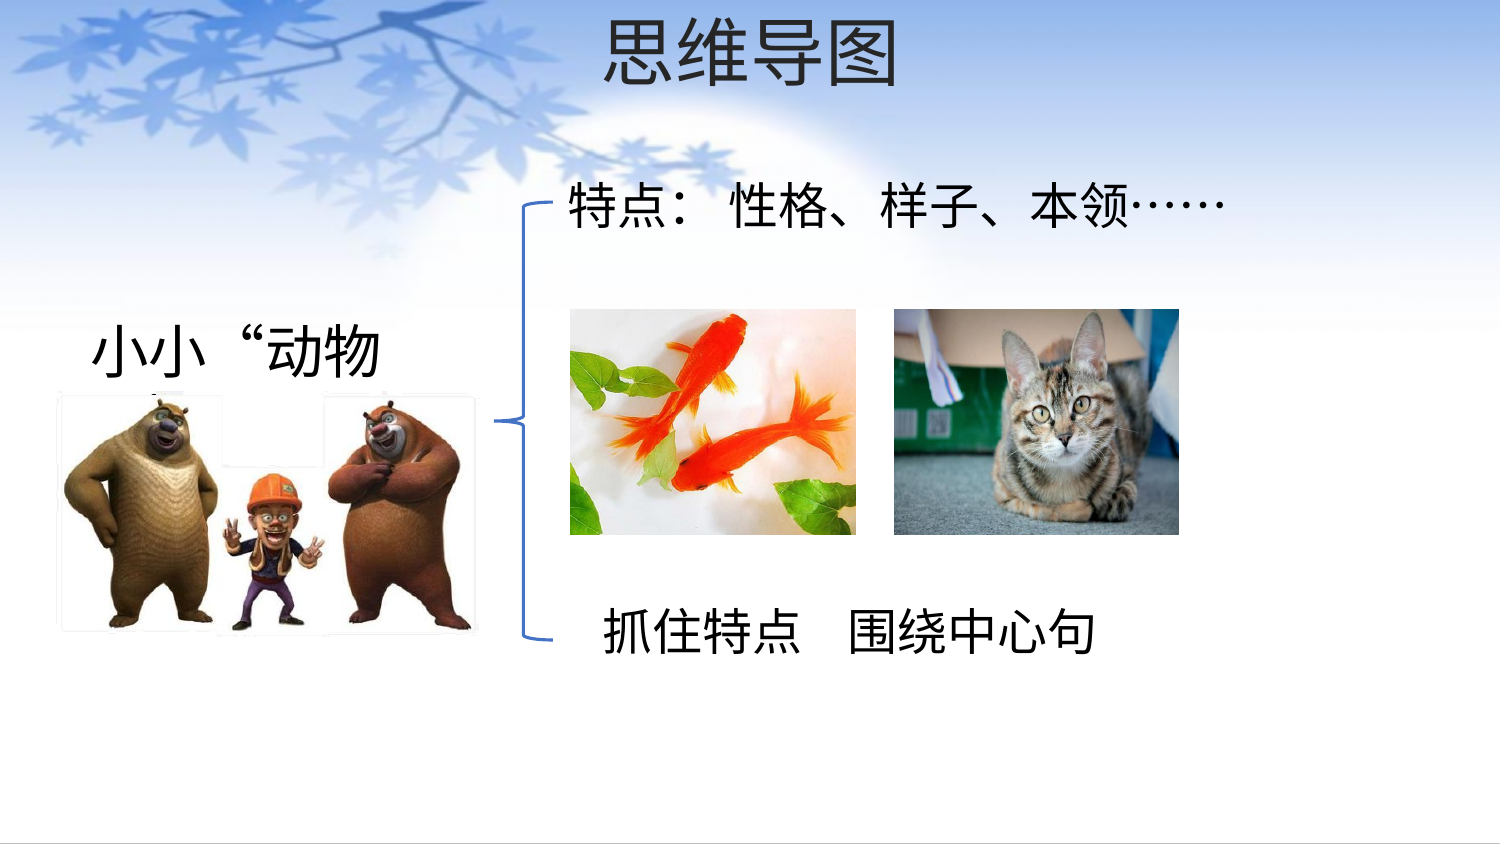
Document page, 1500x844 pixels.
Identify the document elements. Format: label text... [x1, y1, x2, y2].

text_box 特点： 性格、样子、本领…… [552, 167, 1317, 243]
title 思维导图 [103, 0, 1397, 102]
text_box [493, 200, 553, 642]
text_box 抓住特点 围绕中心句 [552, 592, 1222, 668]
picture [0, 0, 1500, 844]
text_box 小小“动物园” [75, 308, 494, 498]
